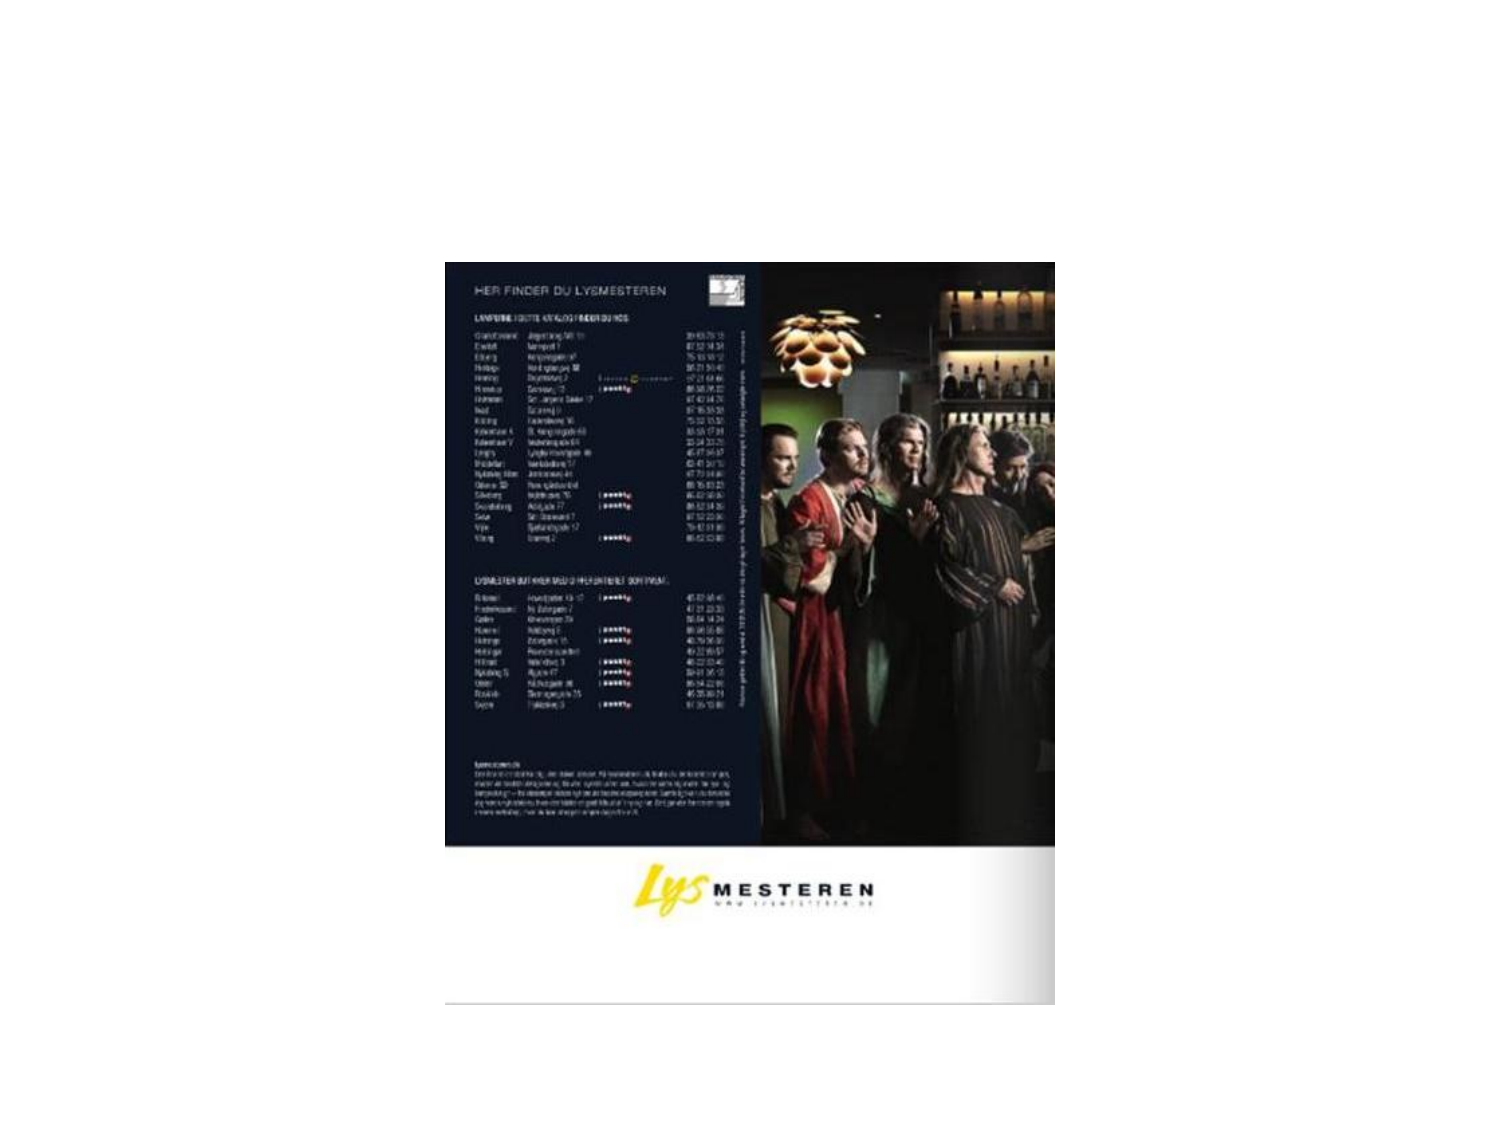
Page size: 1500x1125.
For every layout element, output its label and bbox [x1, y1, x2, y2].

list [74, 262, 1426, 1006]
